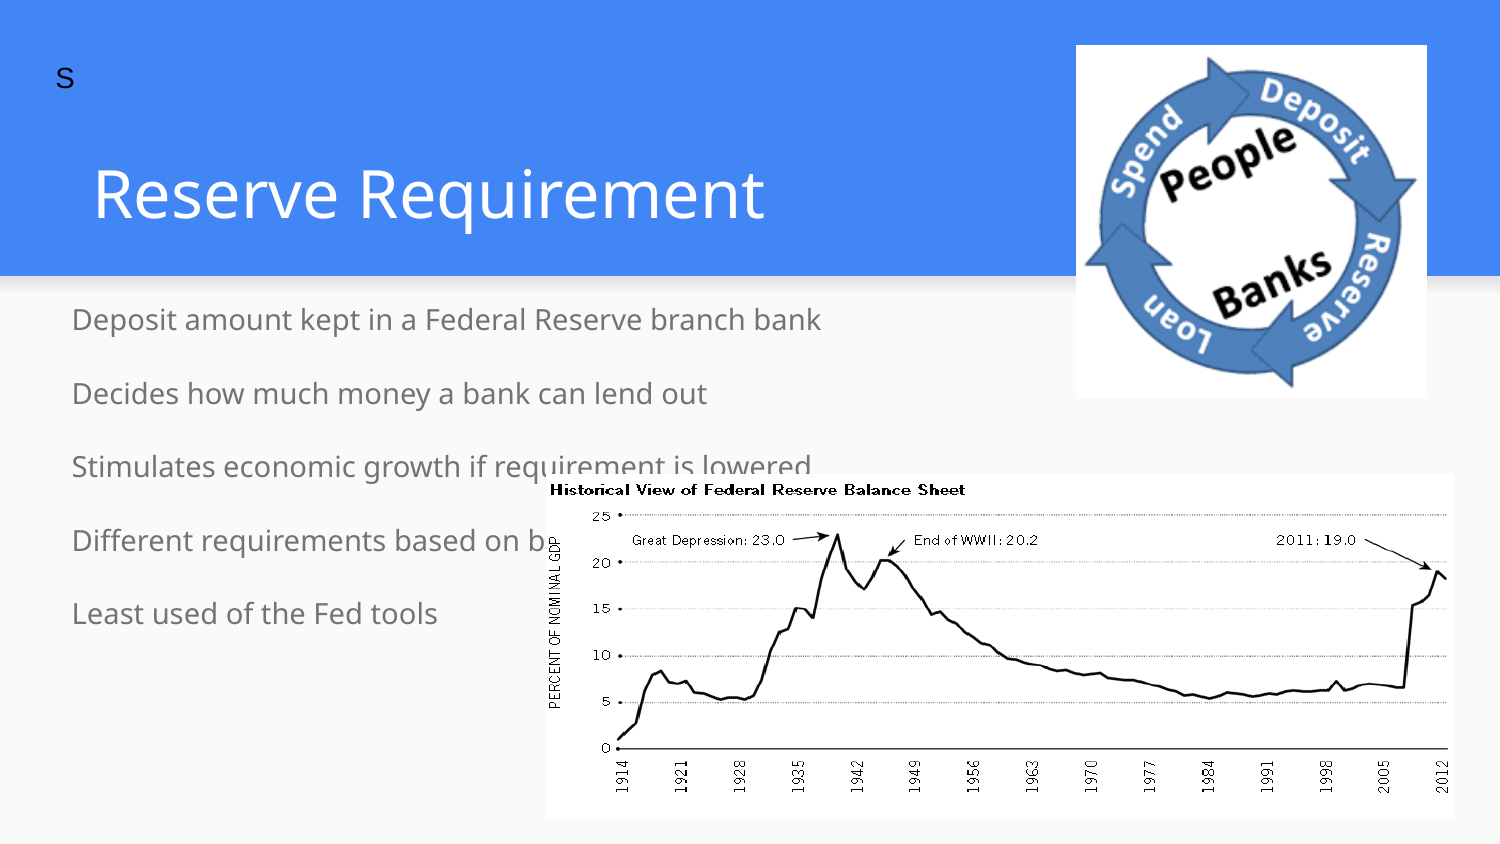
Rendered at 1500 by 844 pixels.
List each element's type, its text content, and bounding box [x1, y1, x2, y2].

picture [546, 474, 1454, 819]
text_box S [40, 44, 150, 114]
title Reserve Requirement [77, 121, 1070, 248]
list Deposit amount kept in a Federal Reserve branch bank Decides how much money a bank can lend out Stimulates economic growth if requirement is lowered Different requirements based on bank liabilities Least used of the Fed tools [33, 281, 1383, 726]
picture [1075, 45, 1427, 398]
